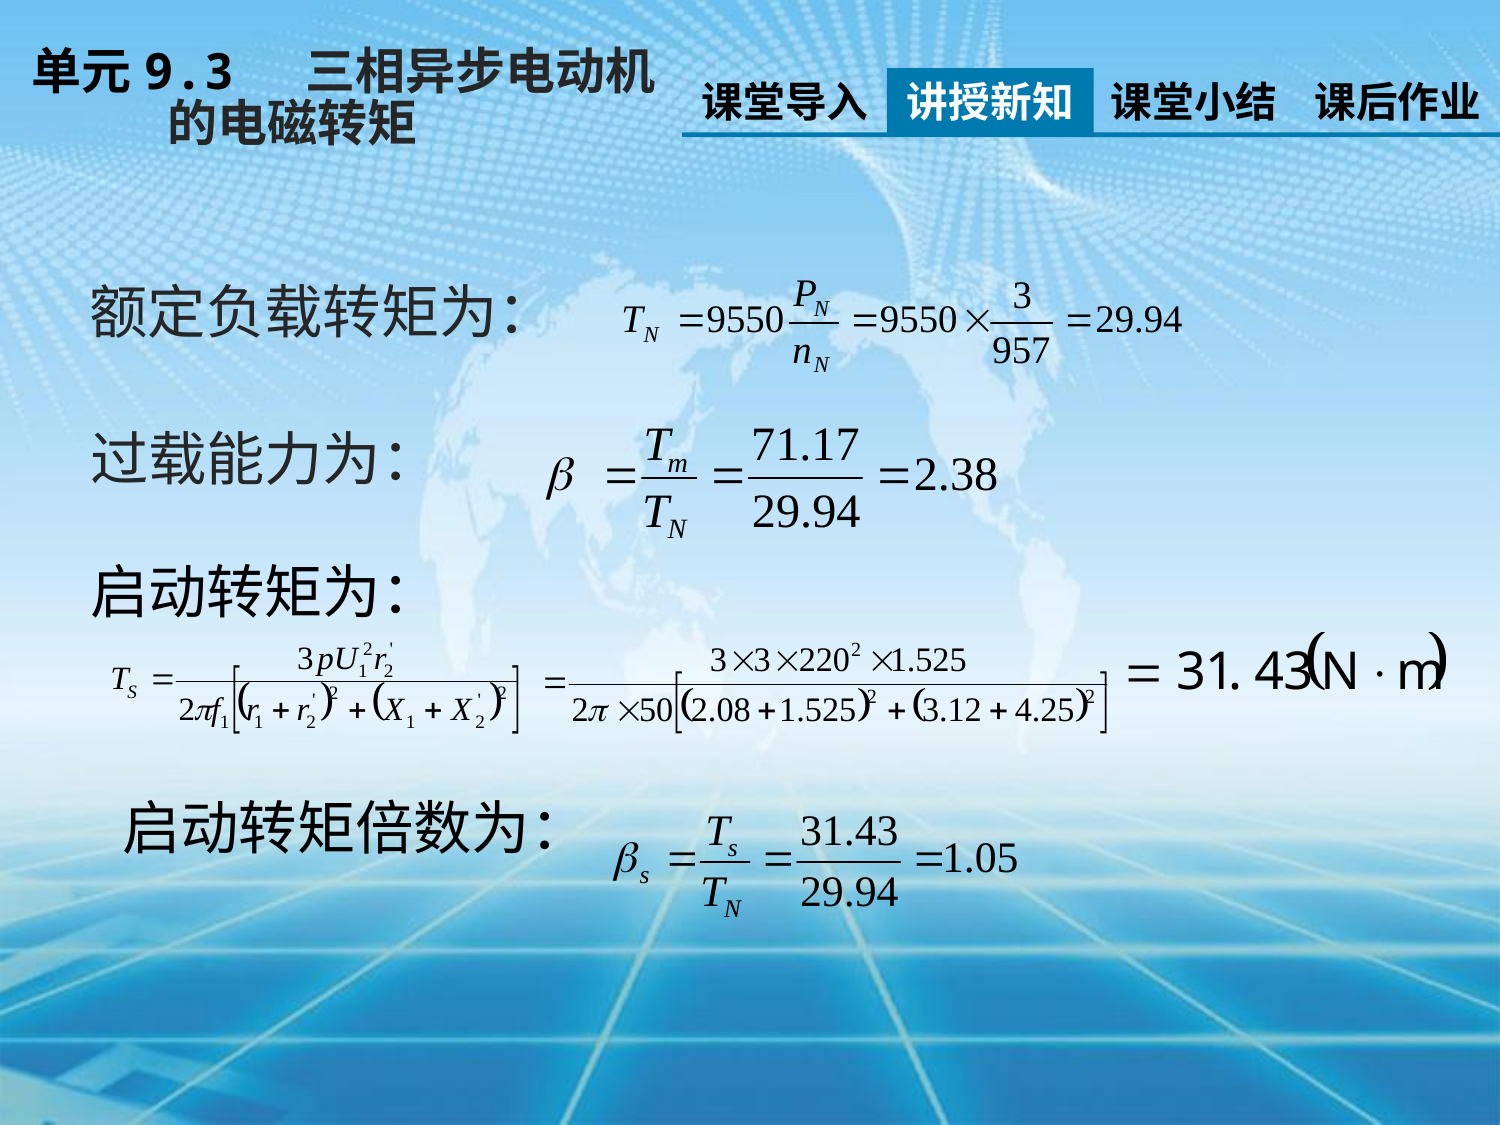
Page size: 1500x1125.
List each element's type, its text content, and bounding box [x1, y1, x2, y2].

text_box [605, 803, 1025, 928]
text_box 额定负载转矩为： [74, 268, 617, 353]
text_box 启动转矩为： [75, 547, 455, 633]
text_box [107, 632, 526, 736]
text_box 过载能力为： [75, 415, 455, 500]
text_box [617, 267, 1190, 382]
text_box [536, 632, 1114, 736]
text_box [16, 39, 1500, 160]
picture [0, 0, 1500, 1125]
text_box 启动转矩倍数为： [107, 784, 604, 869]
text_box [1115, 632, 1446, 712]
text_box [537, 414, 1005, 550]
